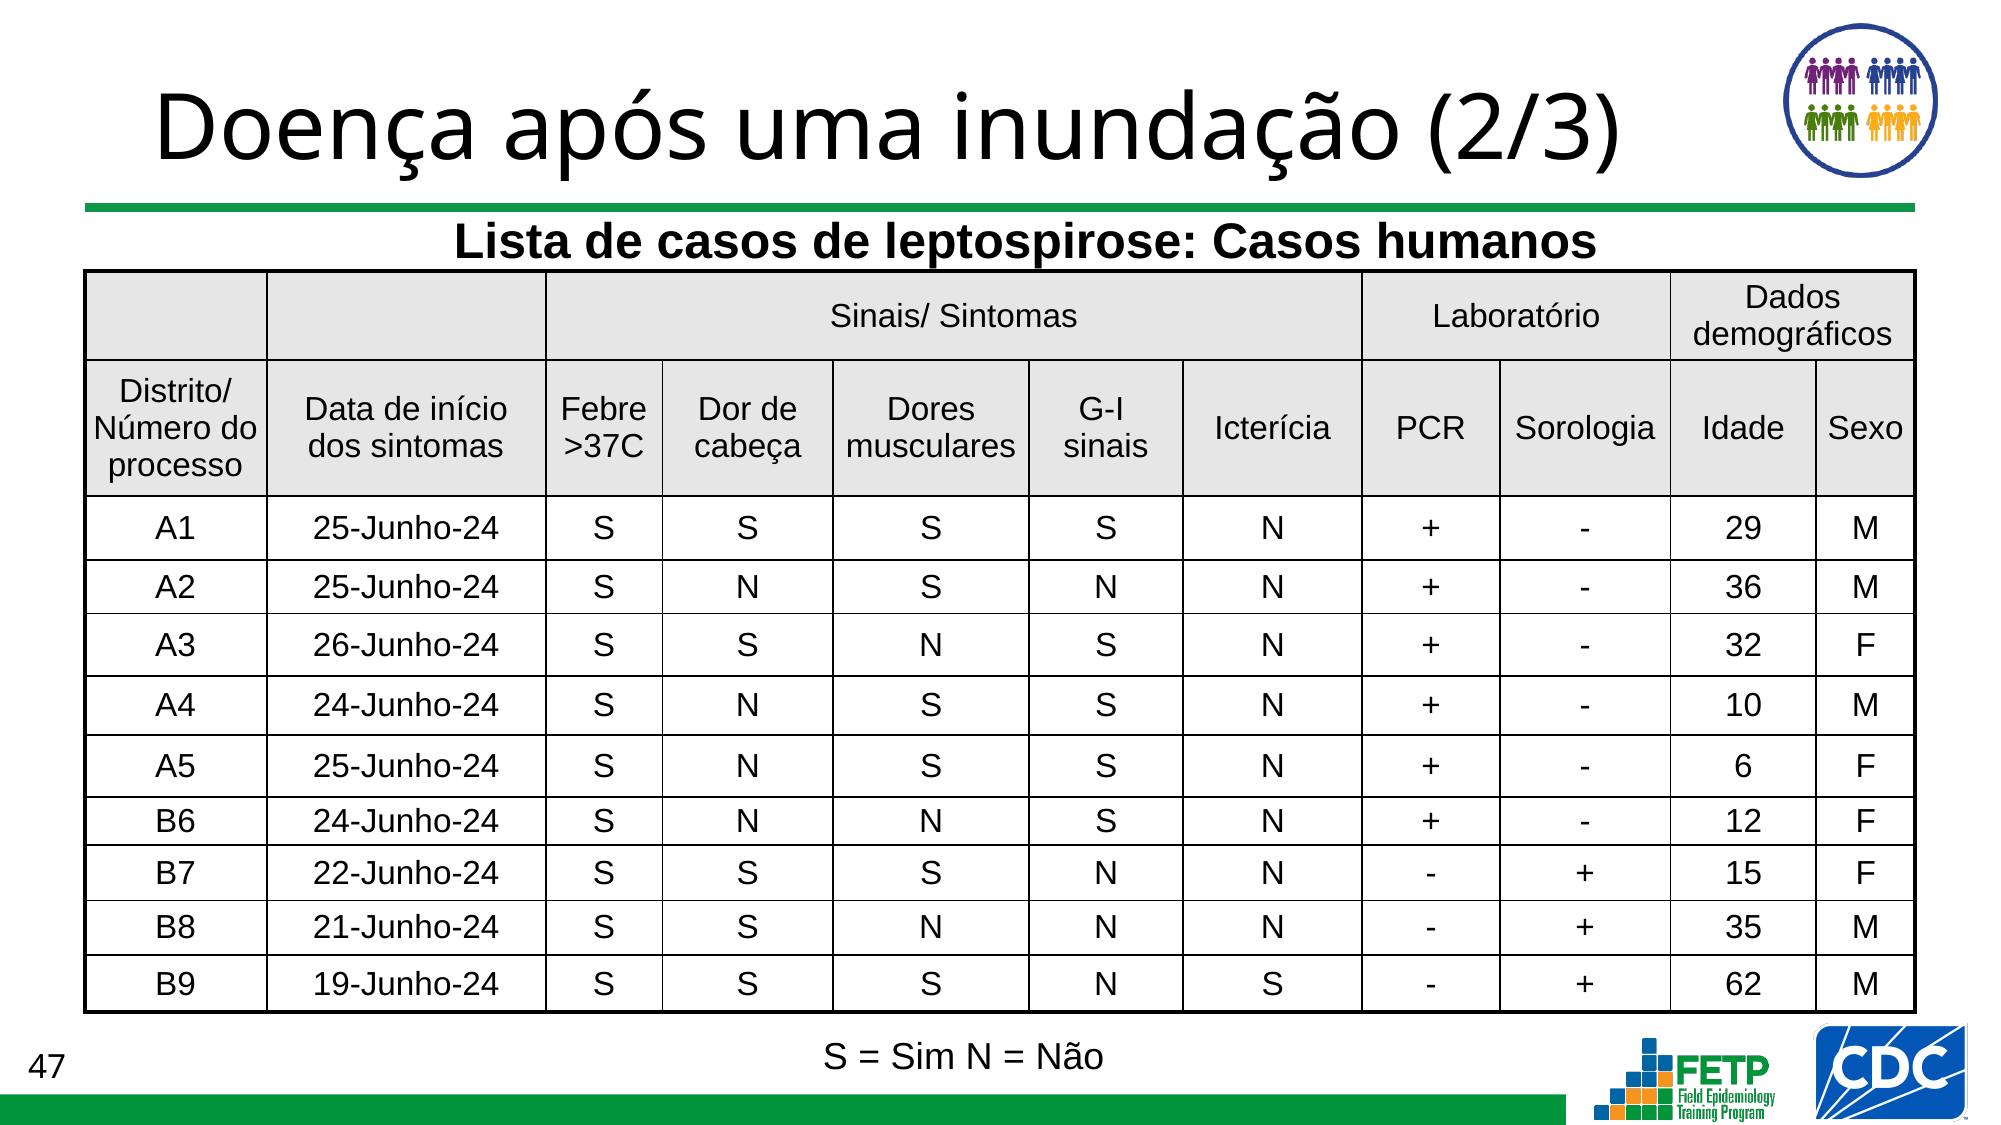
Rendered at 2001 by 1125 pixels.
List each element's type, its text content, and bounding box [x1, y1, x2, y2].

table_cell N [834, 798, 1028, 844]
table_cell 21-Junho-24 [268, 901, 545, 954]
table_cell F [1817, 846, 1913, 900]
table_header Dados demográficos [1671, 273, 1913, 359]
table_cell A2 [87, 561, 266, 613]
table_cell N [1184, 561, 1361, 613]
table_cell + [1363, 677, 1499, 734]
table_cell S [547, 846, 662, 900]
table_cell S [663, 901, 832, 954]
table_cell 12 [1671, 798, 1815, 844]
table_cell S [547, 736, 662, 796]
table_cell F [1817, 736, 1913, 796]
table_header Sinais/ Sintomas [547, 276, 1361, 359]
table_cell Distrito/ Número do processo [87, 361, 266, 495]
table_cell - [1363, 901, 1499, 954]
table_cell - [1501, 736, 1670, 796]
table_header [268, 273, 545, 359]
table_cell 25-Junho-24 [268, 561, 545, 613]
table_header Laboratório [1363, 273, 1670, 359]
table_cell N [1184, 798, 1361, 844]
table_cell S [834, 736, 1028, 796]
table_cell S [834, 497, 1028, 559]
table_cell S [1030, 736, 1182, 796]
table_cell + [1363, 497, 1499, 559]
table_cell 62 [1671, 956, 1815, 1010]
text_box S = Sim N = Não [808, 1024, 1133, 1085]
table_cell M [1817, 901, 1913, 954]
table_cell G-I sinais [1030, 361, 1182, 495]
table_cell 22-Junho-24 [268, 846, 545, 900]
table_cell M [1817, 677, 1913, 734]
table_cell 32 [1671, 614, 1815, 675]
table_cell F [1817, 798, 1913, 844]
table_cell - [1501, 497, 1670, 559]
table_cell Data de início dos sintomas [268, 361, 545, 495]
table_cell 15 [1671, 846, 1815, 900]
table_cell 10 [1671, 677, 1815, 734]
table_cell S [1184, 956, 1361, 1010]
picture [1813, 1023, 1968, 1122]
table_cell N [834, 901, 1028, 954]
table_cell S [834, 561, 1028, 613]
table_cell S [1030, 497, 1182, 559]
table_cell 25-Junho-24 [268, 497, 545, 559]
table_cell M [1817, 956, 1913, 1010]
table_cell + [1363, 614, 1499, 675]
table_cell N [663, 677, 832, 734]
table_cell B6 [87, 798, 266, 844]
table_cell - [1501, 614, 1670, 675]
table_cell Sexo [1817, 361, 1913, 495]
table_cell N [1184, 901, 1361, 954]
table_cell + [1363, 736, 1499, 796]
table_cell A3 [87, 614, 266, 675]
table_cell 6 [1671, 736, 1815, 796]
table_cell 19-Junho-24 [268, 956, 545, 1010]
table_cell B8 [87, 901, 266, 954]
table_cell M [1817, 497, 1913, 559]
table_cell - [1501, 798, 1670, 844]
table_cell 29 [1671, 497, 1815, 559]
table_cell 26-Junho-24 [268, 614, 545, 675]
table_cell S [547, 677, 662, 734]
table_cell + [1363, 798, 1499, 844]
table_cell F [1817, 614, 1913, 675]
table_cell N [1030, 561, 1182, 613]
table_cell + [1501, 901, 1670, 954]
table_cell N [1184, 614, 1361, 675]
table_cell N [1184, 846, 1361, 900]
table_cell 24-Junho-24 [268, 798, 545, 844]
table_cell + [1501, 956, 1670, 1010]
table_cell Febre >37C [547, 361, 662, 495]
table_cell S [663, 614, 832, 675]
table_cell S [547, 614, 662, 675]
table_cell + [1363, 561, 1499, 613]
table_cell S [663, 846, 832, 900]
table_cell Dor de cabeça [663, 361, 832, 495]
table_cell Idade [1671, 361, 1815, 495]
table_cell S [547, 497, 662, 559]
table_cell N [663, 561, 832, 613]
table_header [87, 273, 266, 359]
table_cell S [834, 956, 1028, 1010]
table_cell B9 [87, 956, 266, 1010]
table_cell - [1363, 846, 1499, 900]
table_cell 35 [1671, 901, 1815, 954]
table_cell N [1030, 956, 1182, 1010]
table_cell N [1184, 497, 1361, 559]
table_cell S [1030, 677, 1182, 734]
table_cell S [547, 956, 662, 1010]
table_cell - [1501, 677, 1670, 734]
table_cell S [547, 901, 662, 954]
table_cell S [663, 497, 832, 559]
table_cell Sorologia [1501, 361, 1670, 495]
table_cell N [663, 736, 832, 796]
table_cell S [663, 956, 832, 1010]
table_cell 36 [1671, 561, 1815, 613]
table_cell - [1363, 956, 1499, 1010]
table_cell + [1501, 846, 1670, 900]
table_cell S [1030, 614, 1182, 675]
table_cell N [834, 614, 1028, 675]
table_cell S [834, 846, 1028, 900]
table_cell N [1030, 901, 1182, 954]
table_cell N [1184, 736, 1361, 796]
table_cell A5 [87, 736, 266, 796]
table_cell Dores musculares [834, 361, 1028, 495]
table_cell - [1501, 561, 1670, 613]
table_cell N [1030, 846, 1182, 900]
table_cell 24-Junho-24 [268, 677, 545, 734]
table_cell PCR [1363, 361, 1499, 495]
table_cell 25-Junho-24 [268, 736, 545, 796]
table_cell A4 [87, 677, 266, 734]
picture [1594, 1038, 1775, 1122]
table_cell S [834, 677, 1028, 734]
table_cell N [1184, 677, 1361, 734]
table_cell S [547, 561, 662, 613]
table_cell Icterícia [1184, 361, 1361, 495]
picture [1783, 23, 1938, 178]
table_cell B7 [87, 846, 266, 900]
table_cell N [663, 798, 832, 844]
title Doença após uma inundação (2/3) [137, 73, 1738, 205]
table_cell S [547, 798, 662, 844]
text_box Lista de casos de leptospirose: Casos humanos [419, 200, 1634, 276]
table_cell M [1817, 561, 1913, 613]
table_cell S [1030, 798, 1182, 844]
table_cell A1 [87, 497, 266, 559]
